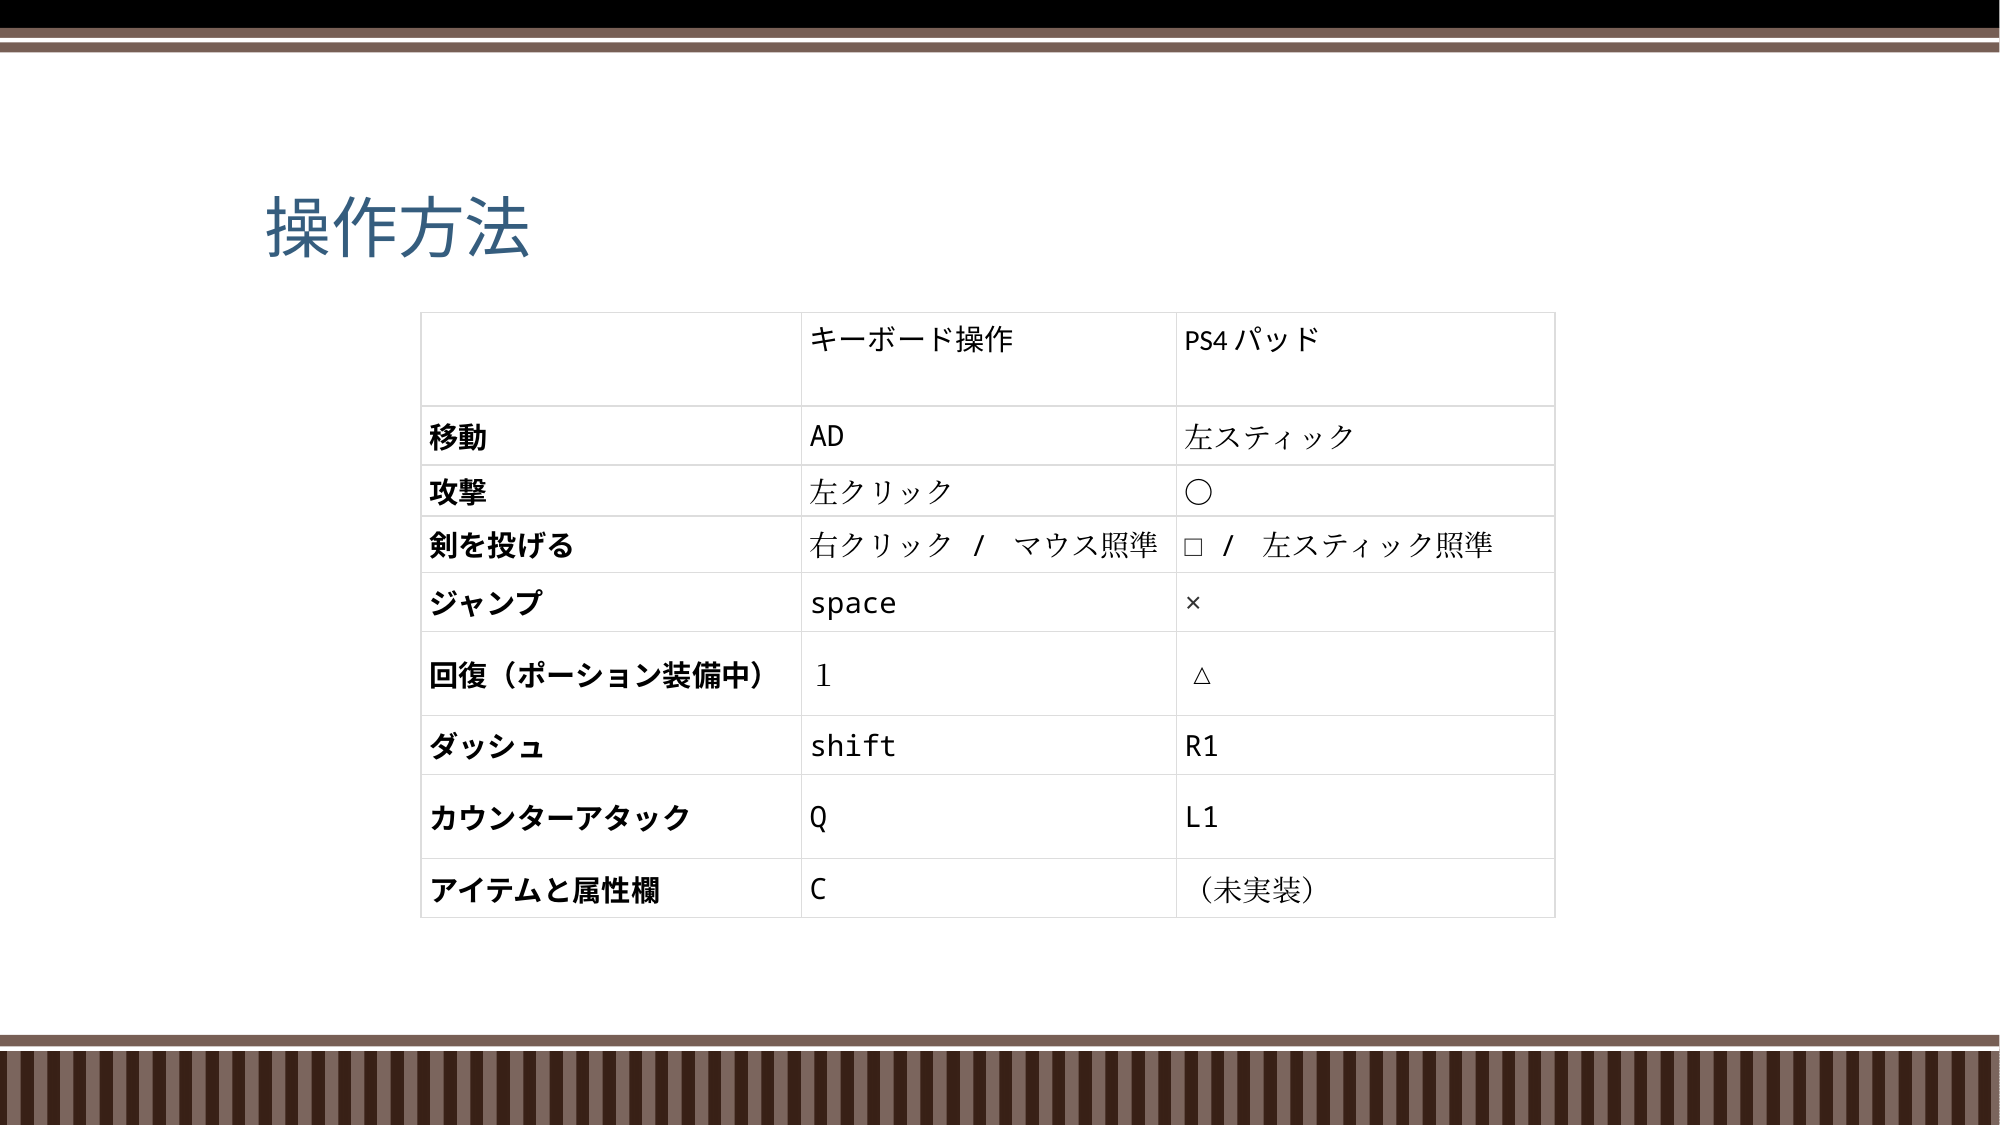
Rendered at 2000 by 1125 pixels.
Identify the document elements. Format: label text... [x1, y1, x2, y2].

table_cell space [802, 573, 1176, 631]
table_header PS4パッド [1177, 313, 1554, 405]
table_cell △ [1177, 632, 1554, 715]
table_cell 攻撃 [422, 466, 801, 515]
table_cell （未実装） [1177, 859, 1554, 917]
table_cell 回復（ポーション装備中） [422, 632, 801, 715]
table_cell ダッシュ [422, 716, 801, 774]
table_cell Q [802, 775, 1176, 858]
table_cell カウンターアタック [422, 775, 801, 858]
table_cell L1 [1177, 775, 1554, 858]
table_cell 剣を投げる [422, 517, 801, 572]
table_header [422, 313, 801, 405]
table_cell 〇 [1177, 466, 1554, 515]
table_cell × [1177, 573, 1554, 631]
table_cell １ [802, 632, 1176, 715]
table_cell AD [802, 407, 1176, 464]
table_cell R1 [1177, 716, 1554, 774]
table_header キーボード操作 [802, 313, 1176, 405]
table_cell shift [802, 716, 1176, 774]
table_cell 左クリック [802, 466, 1176, 515]
table_cell 左スティック [1177, 407, 1554, 464]
table_cell 右クリック / マウス照準 [802, 517, 1176, 572]
table_cell C [802, 859, 1176, 917]
table_cell アイテムと属性欄 [422, 859, 801, 917]
title 操作方法 [249, 113, 1750, 275]
table_cell 移動 [422, 407, 801, 464]
table_cell □ / 左スティック照準 [1177, 517, 1554, 572]
table_cell ジャンプ [422, 573, 801, 631]
text_box メインにキーボード操作 PS4パッドの場合は（）内 [0, 0, 2000, 113]
